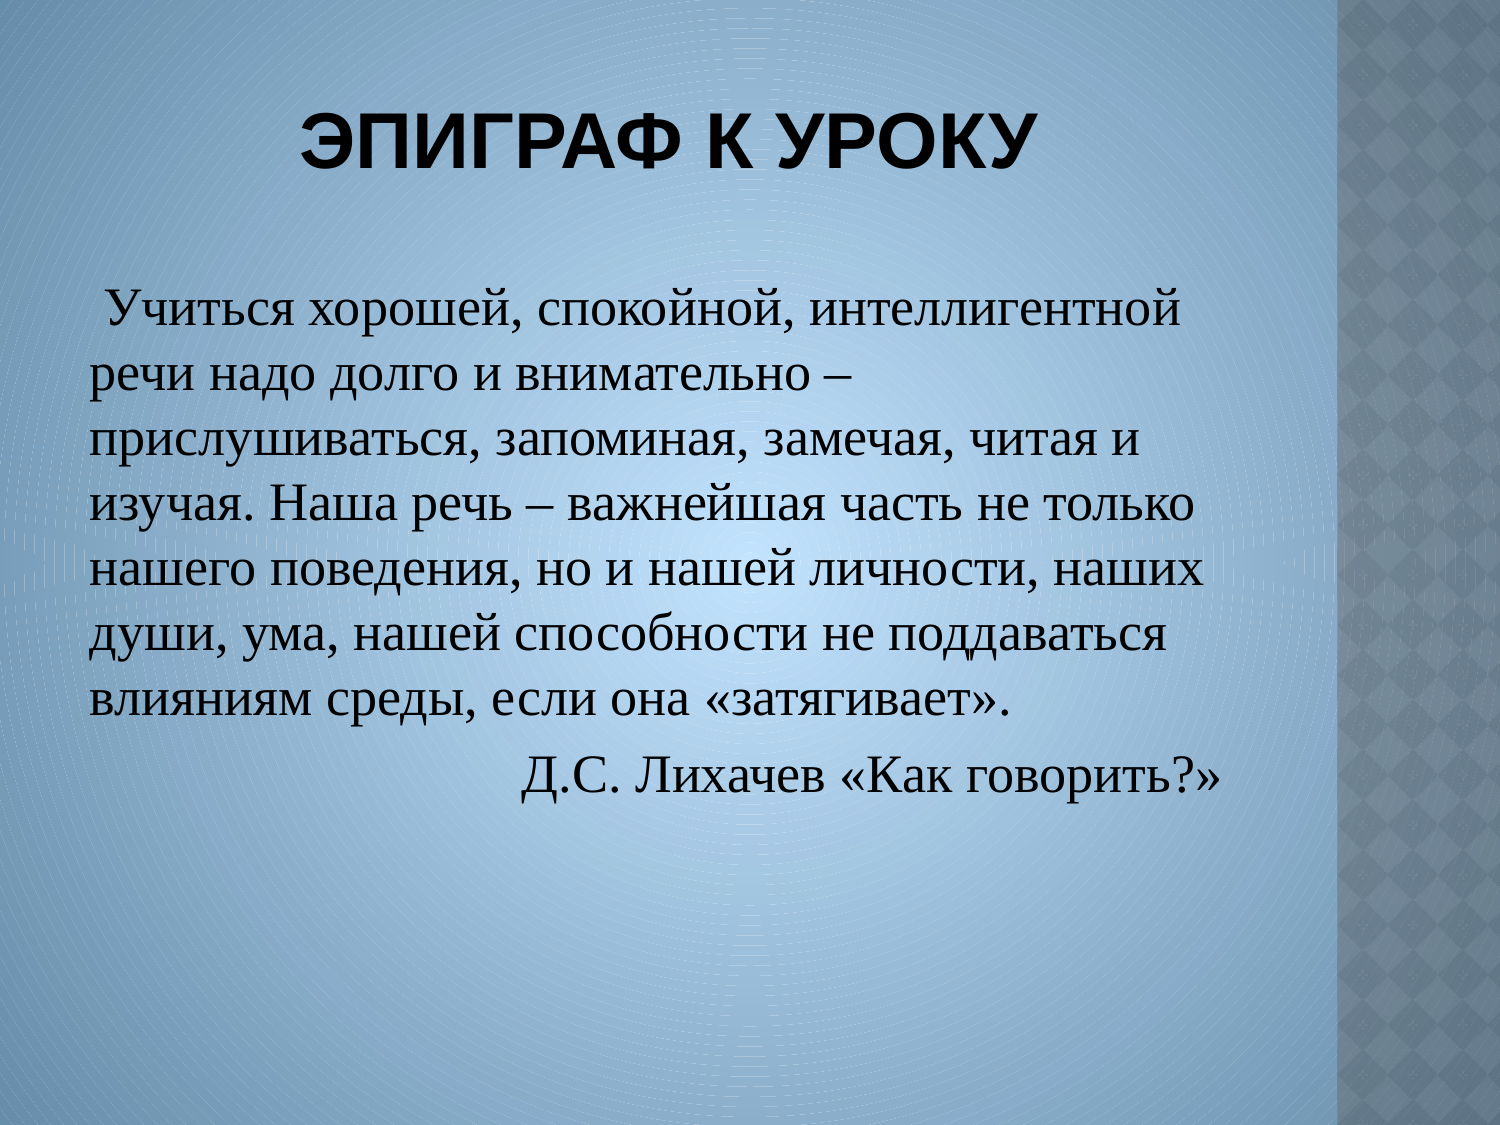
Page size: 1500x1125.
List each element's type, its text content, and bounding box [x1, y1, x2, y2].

list Учиться хорошей, спокойной, интеллигентной речи надо долго и внимательно – прислушиваться, запоминая, замечая, читая и изучая. Наша речь – важнейшая часть не только нашего поведения, но и нашей личности, наших души, ума, нашей способности не поддаваться влияниям среды, если она «затягивает». Д.С. Лихачев «Как говорить?» [75, 264, 1263, 1059]
title Эпиграф к уроку [75, 52, 1263, 185]
